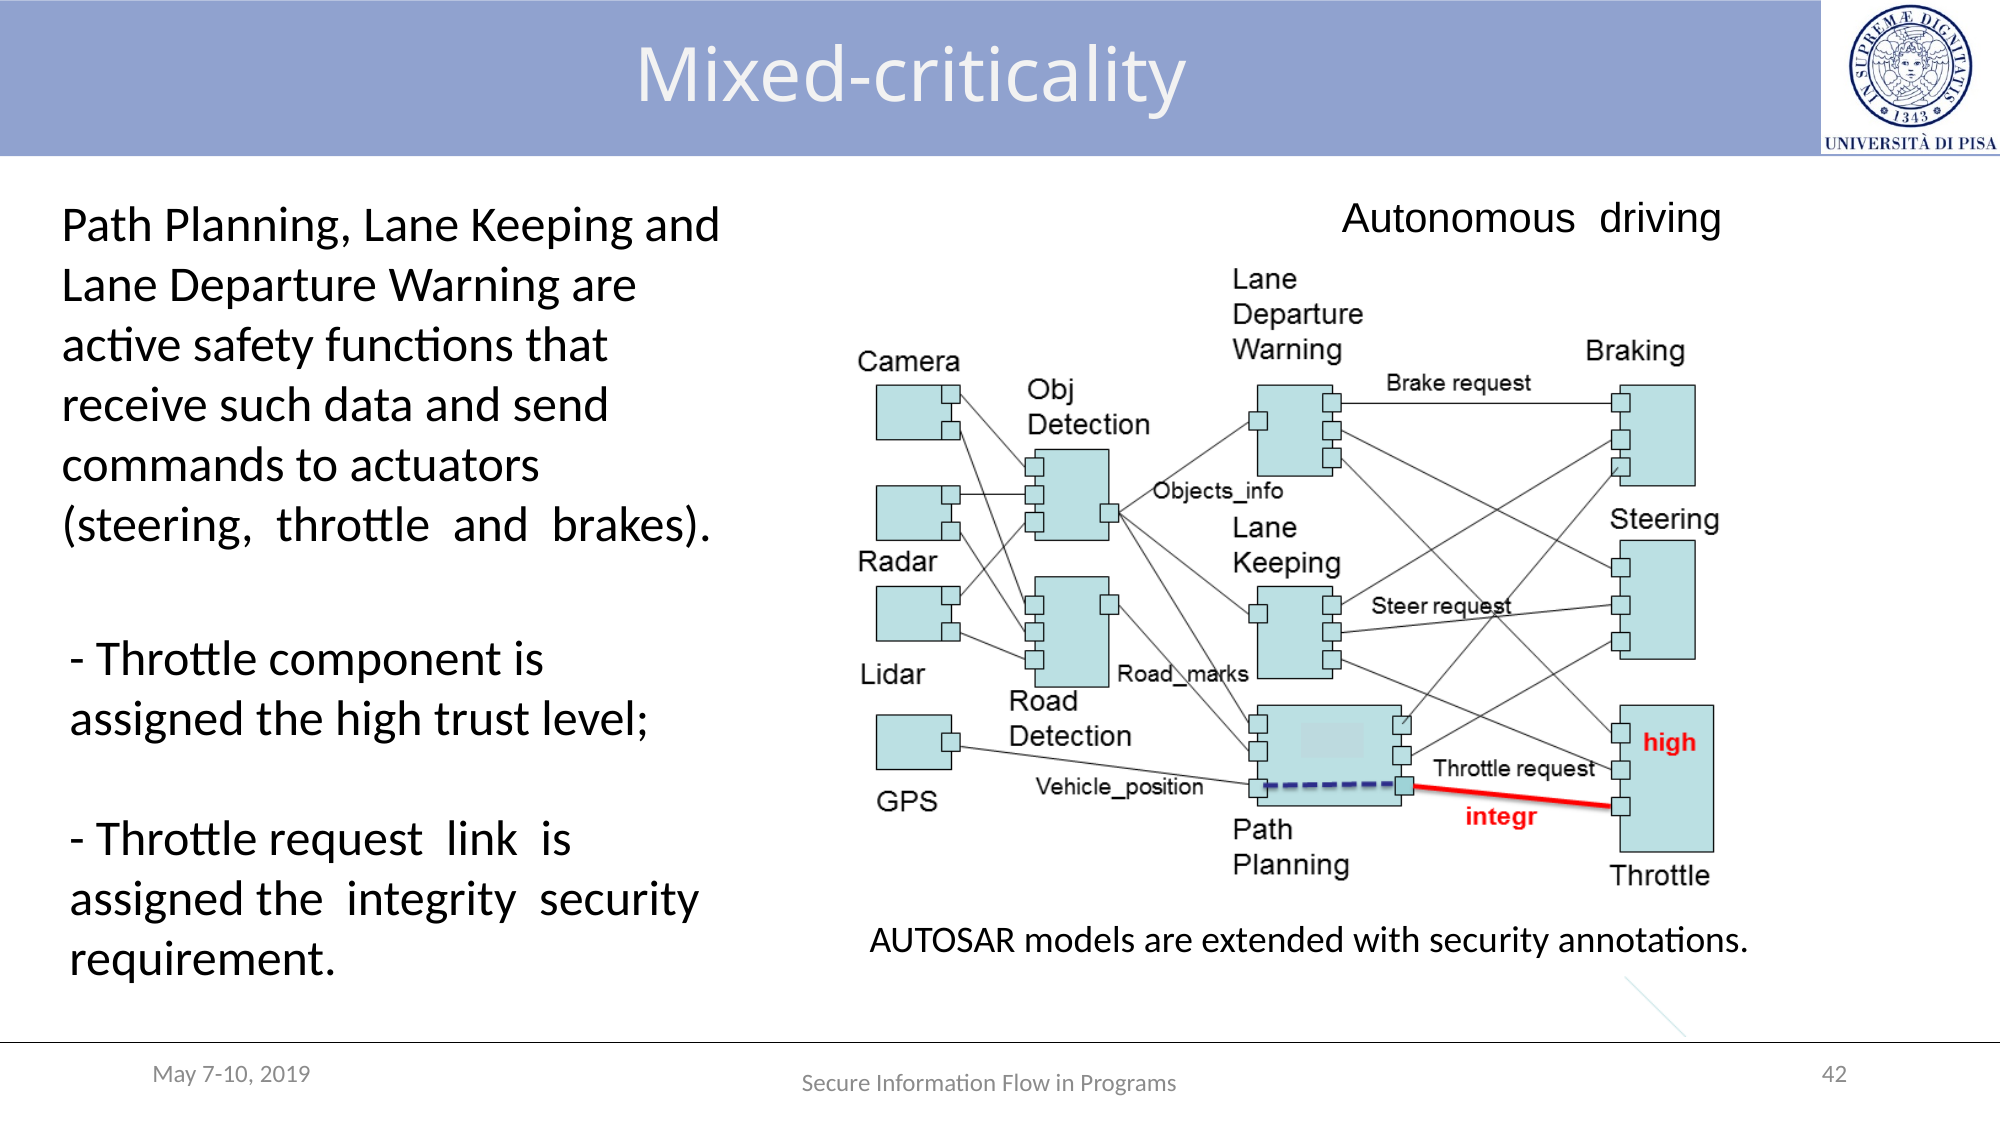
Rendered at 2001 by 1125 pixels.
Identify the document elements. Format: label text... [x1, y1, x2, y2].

picture [1822, 0, 2000, 154]
slide_number 42 [1412, 1042, 1863, 1103]
text_box - Throttle component is assigned the high trust level; - Throttle request link is assigned the integrity security requirement. [54, 568, 746, 994]
picture [774, 164, 1954, 1037]
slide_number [137, 1042, 588, 1103]
footer Secure Information Flow in Programs [652, 1051, 1328, 1112]
title Mixed-criticality [0, 0, 1822, 154]
text_box Path Planning, Lane Keeping and Lane Departure Warning are active safety functions that receive such data and send commands to actuators (steering, throttle and brakes). [46, 183, 753, 559]
